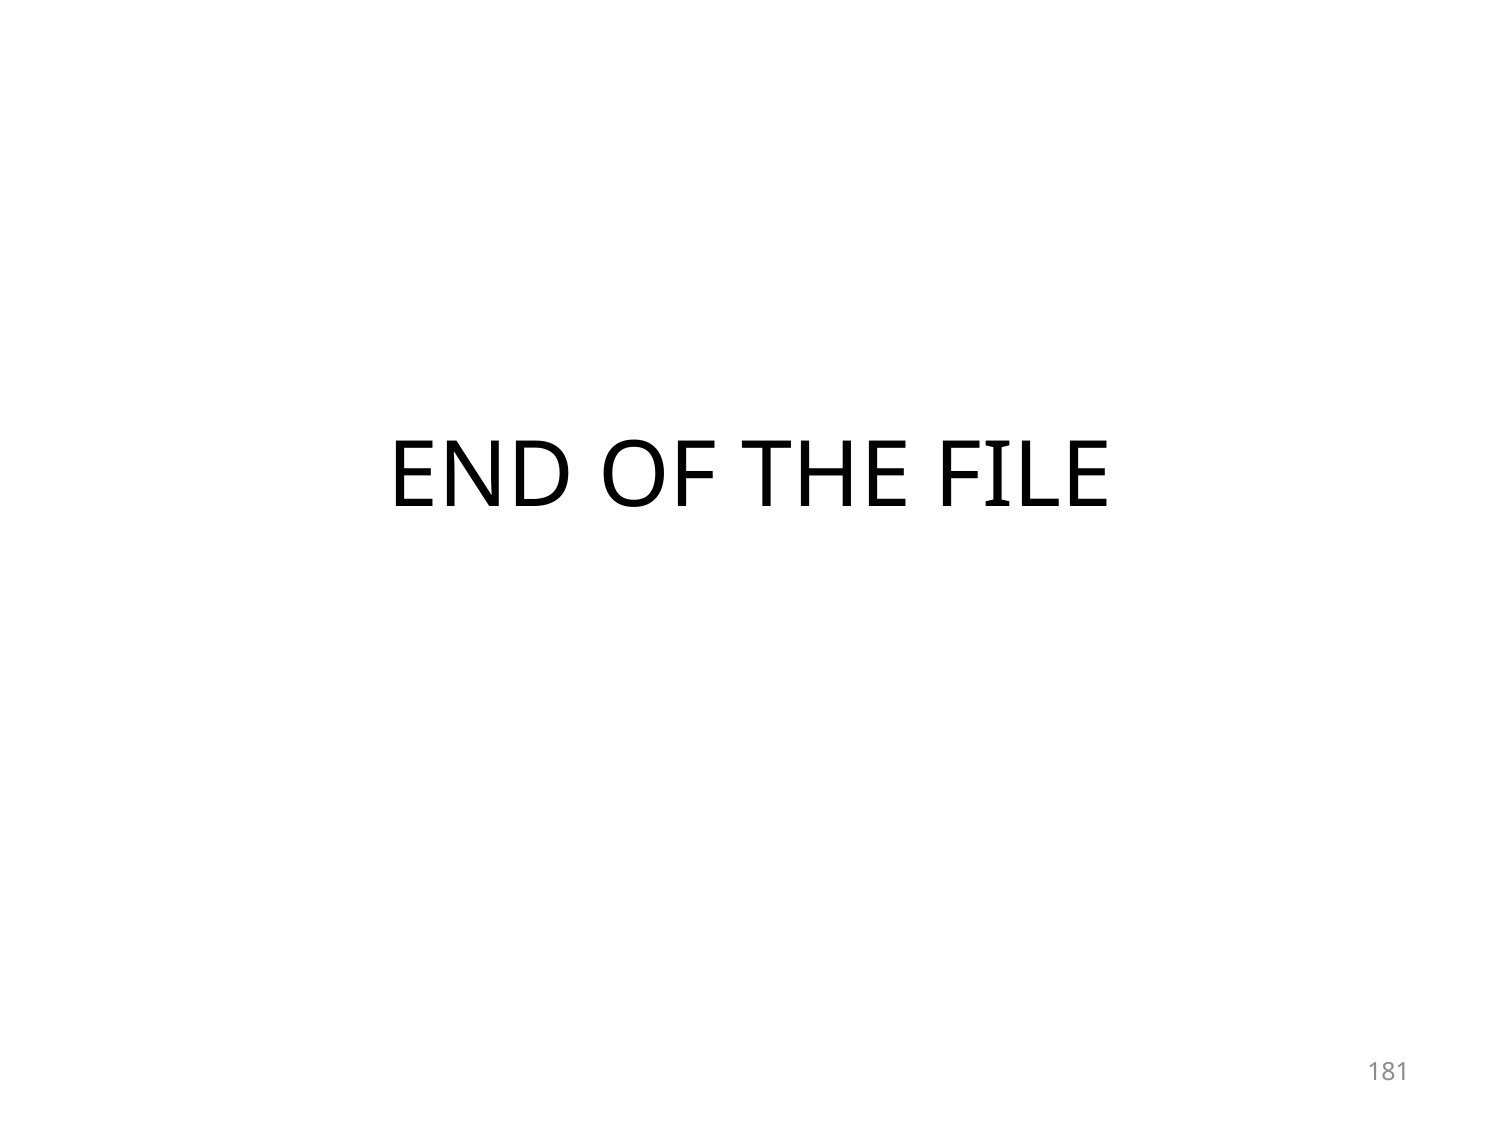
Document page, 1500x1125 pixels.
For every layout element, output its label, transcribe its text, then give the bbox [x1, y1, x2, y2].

title END OF THE FILE [112, 349, 1388, 591]
slide_number 181 [1074, 1042, 1425, 1103]
